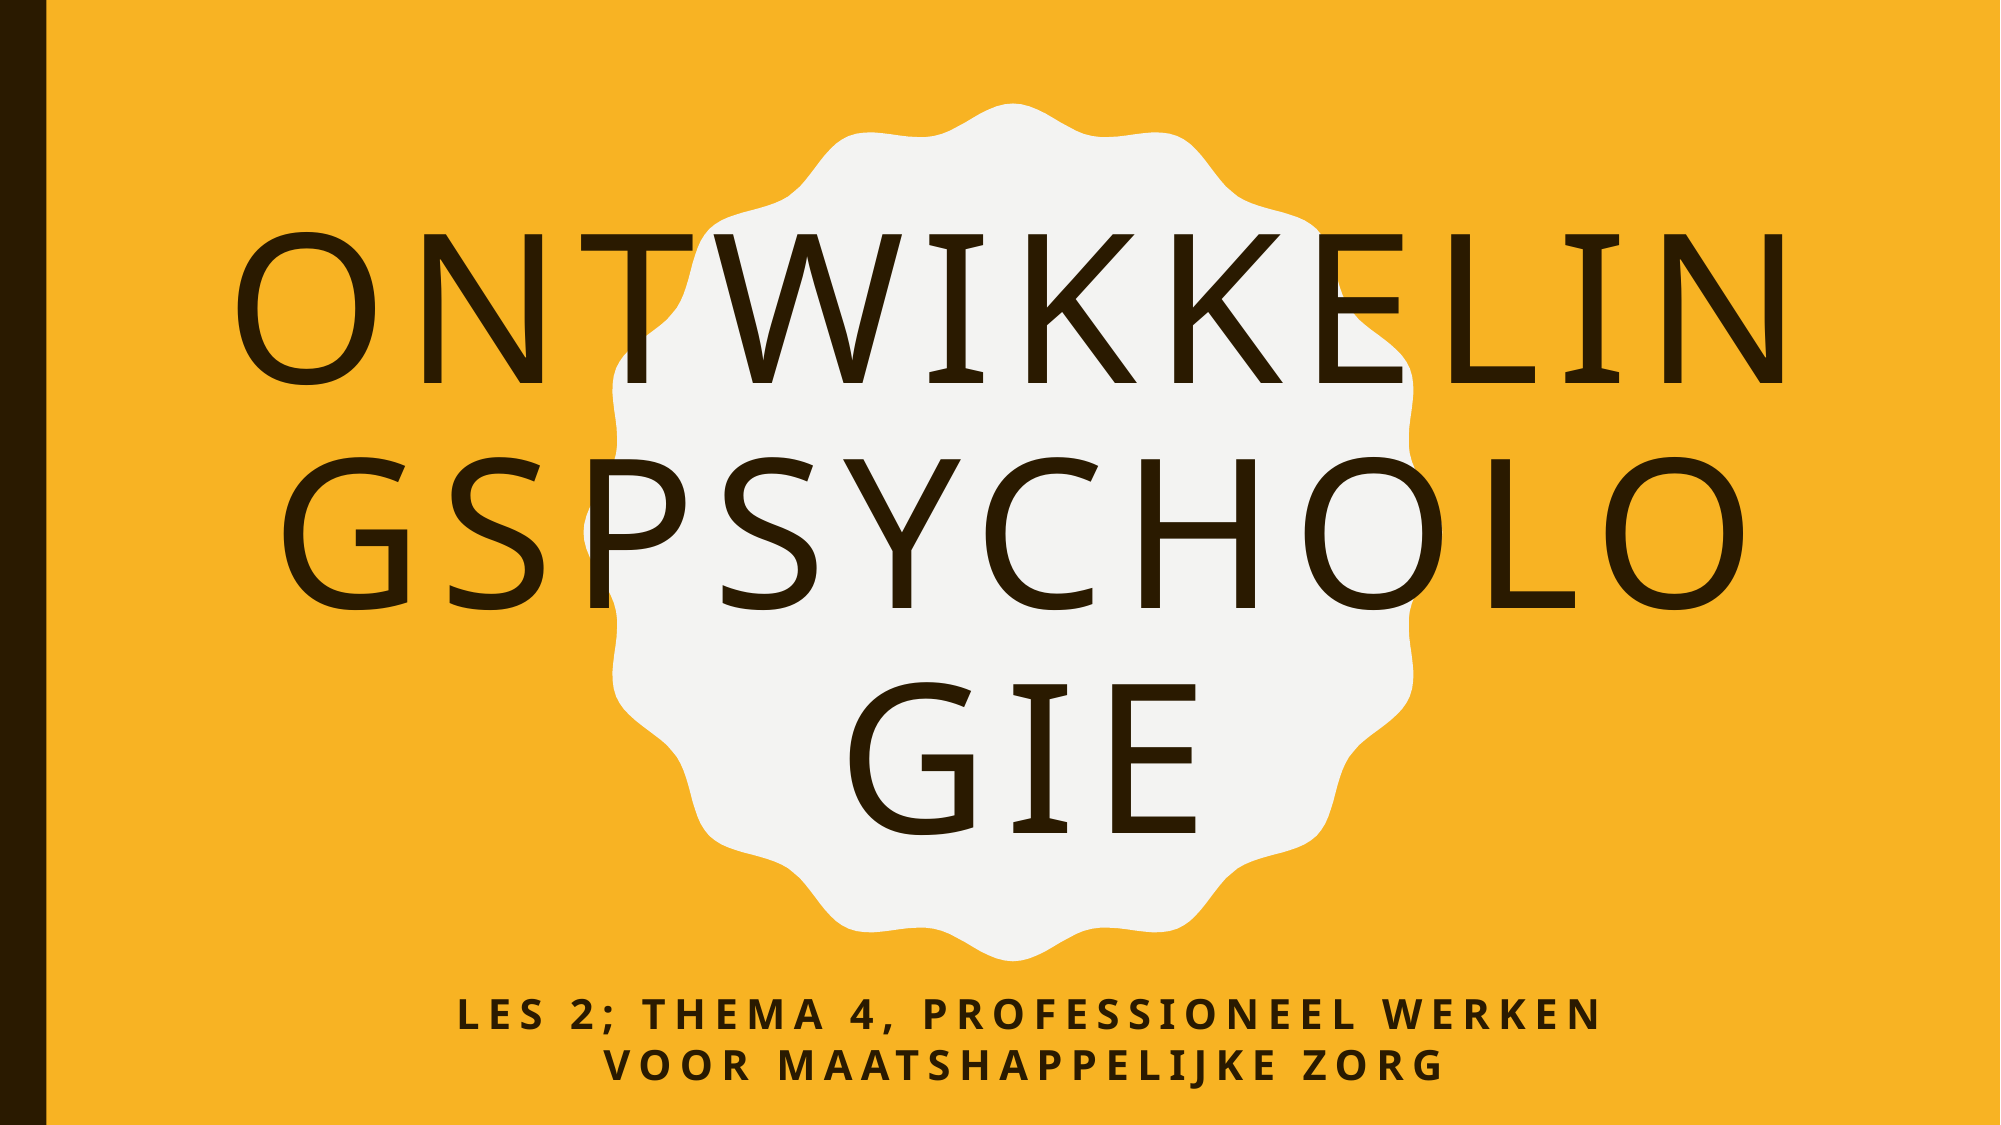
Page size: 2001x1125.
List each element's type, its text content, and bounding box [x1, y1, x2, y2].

subtitle les 2; Thema 4, professioneel werken voor maatshappelijke zorg [363, 980, 1684, 1103]
title Ontwikkelingspsychologie [176, 180, 1870, 902]
